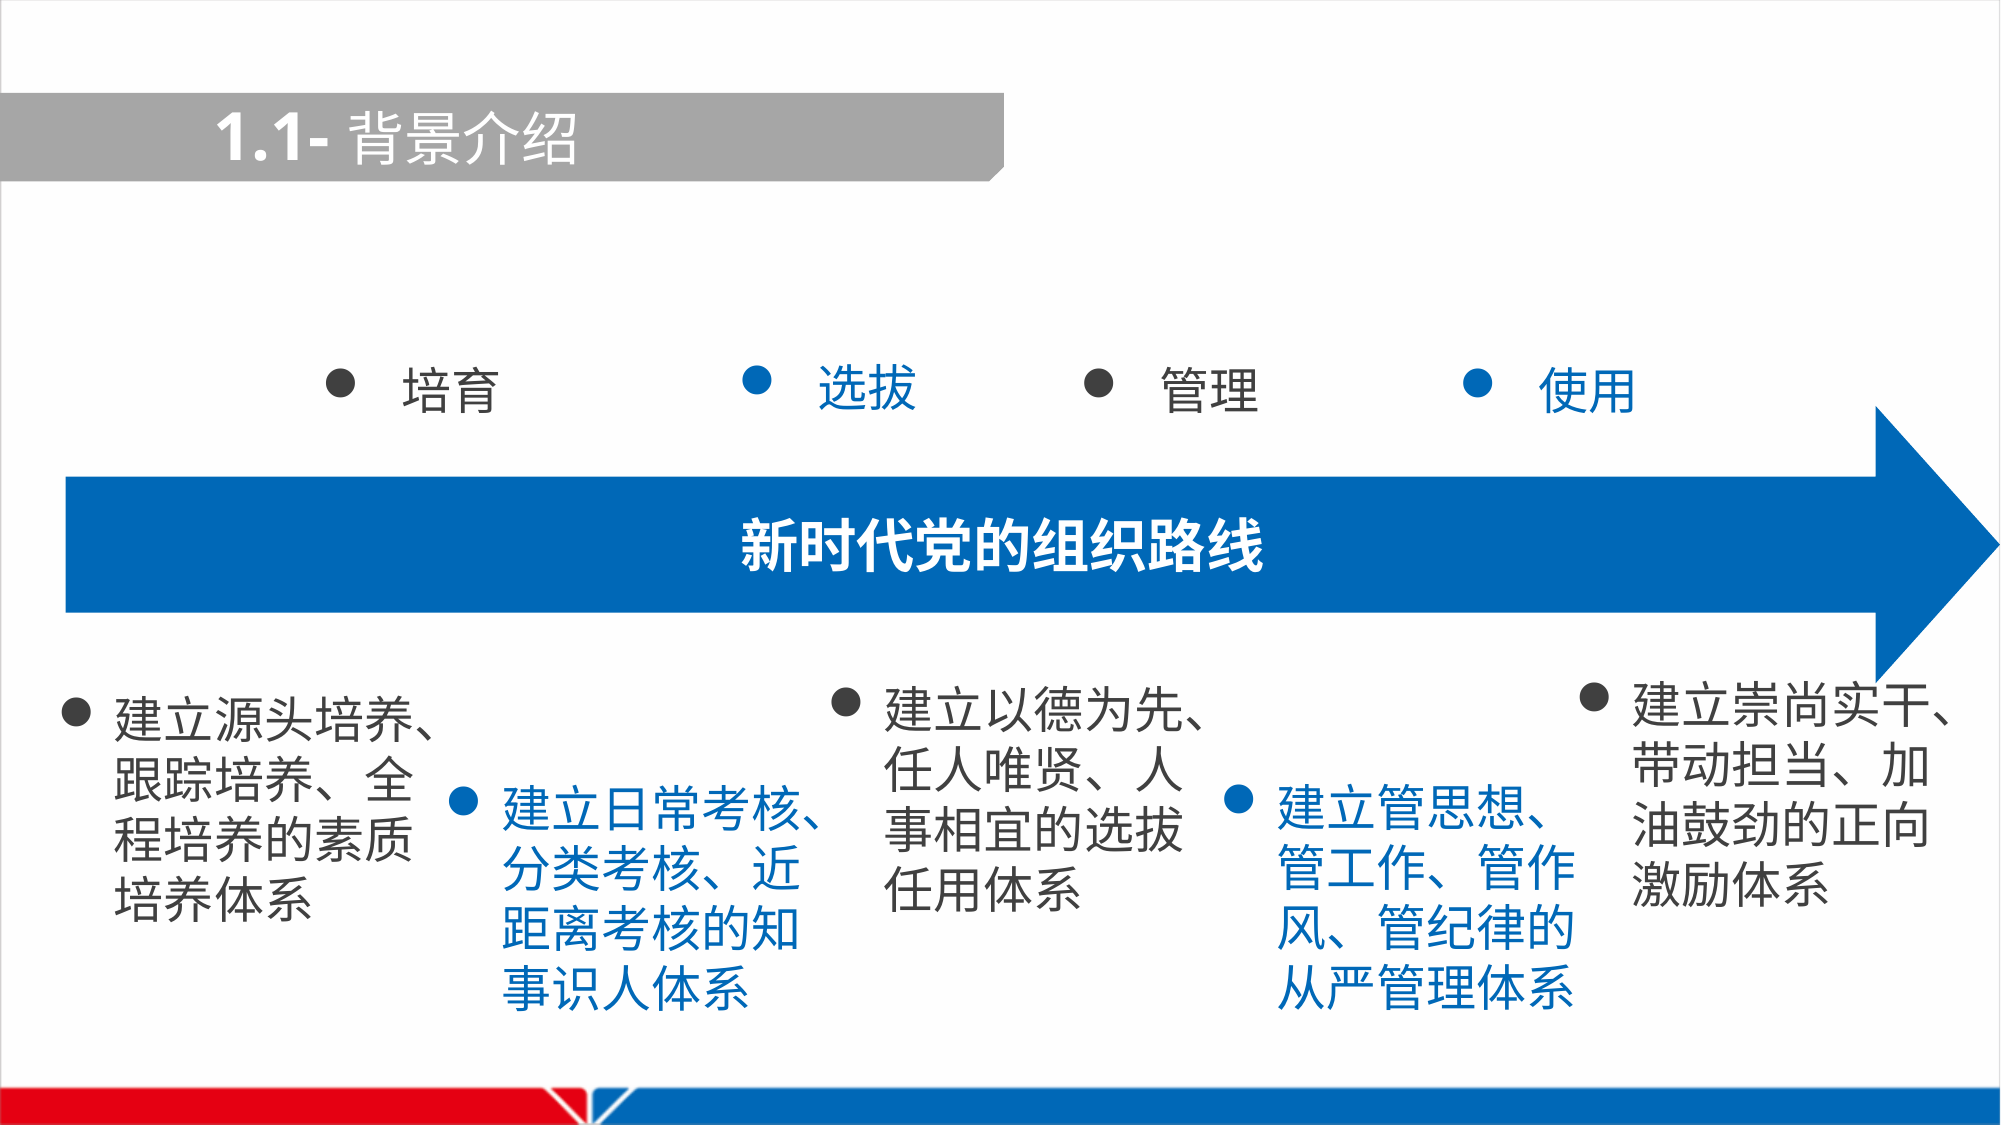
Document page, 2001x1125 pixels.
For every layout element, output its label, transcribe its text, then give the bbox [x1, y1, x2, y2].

text_box 使用 [1346, 351, 1752, 427]
text_box 管理 [967, 351, 1346, 427]
text_box 建立管思想、管工作、管作风、管纪律的从严管理体系 [1195, 768, 1601, 1024]
text_box 建立崇尚实干、带动担当、加油鼓劲的正向激励体系 [1560, 665, 1966, 921]
text_box 新时代党的组织路线 [65, 405, 2000, 665]
text_box 建立日常考核、分类考核、近距离考核的知事识人体系 [430, 769, 835, 1025]
text_box 建立源头培养、跟踪培养、全程培养的素质培养体系 [42, 680, 448, 936]
text_box 培育 [209, 352, 614, 427]
picture [0, 0, 2001, 1125]
text_box 选拔 [588, 348, 993, 424]
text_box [0, 29, 2000, 248]
text_box 建立以德为先、任人唯贤、人事相宜的选拔任用体系 [812, 671, 1218, 926]
